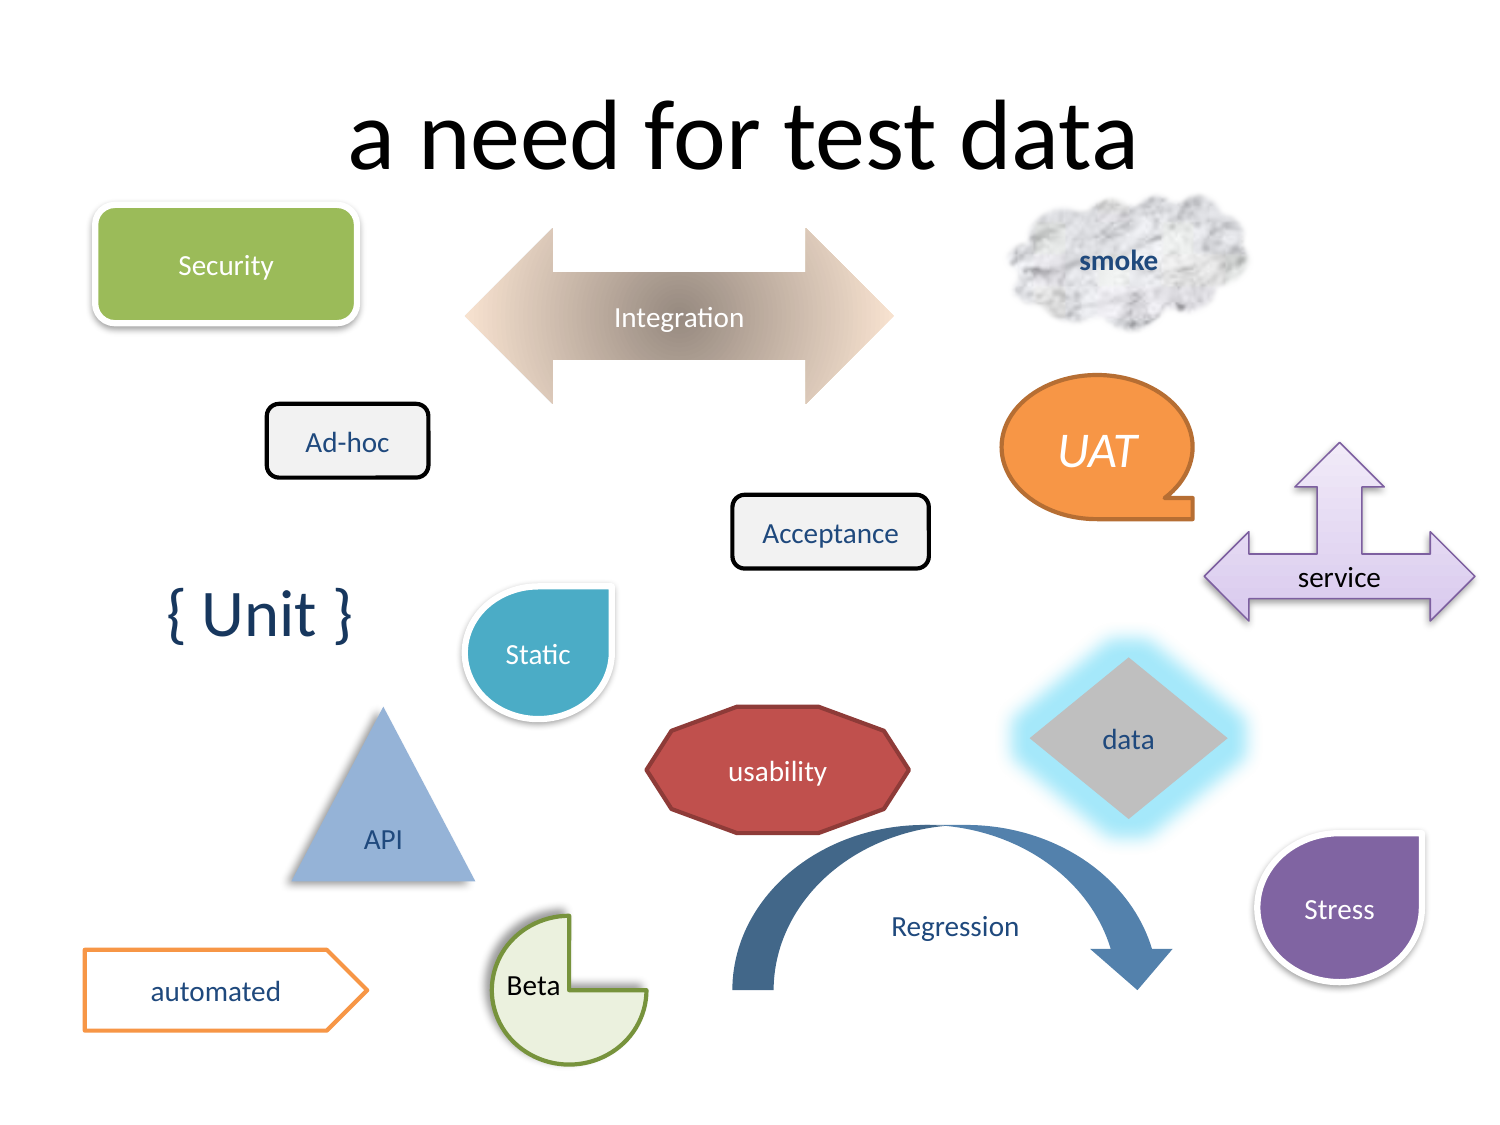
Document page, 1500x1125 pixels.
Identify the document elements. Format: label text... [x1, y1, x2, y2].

text_box smoke [1009, 197, 1247, 329]
text_box a need for test data [74, 62, 1413, 198]
text_box UAT [999, 372, 1195, 522]
text_box automated [82, 947, 370, 1033]
text_box Security [92, 201, 361, 327]
text_box Acceptance [730, 492, 931, 571]
text_box { Unit } [127, 562, 392, 657]
text_box Ad-hoc [264, 401, 431, 480]
text_box Regression [730, 822, 1175, 993]
text_box Integration [462, 226, 896, 406]
text_box API [289, 704, 478, 884]
text_box usability [644, 704, 911, 836]
text_box Stress [1254, 830, 1426, 986]
text_box data [1027, 655, 1230, 821]
text_box service [1203, 441, 1476, 622]
text_box Beta [489, 913, 649, 1067]
text_box Static [461, 583, 615, 723]
